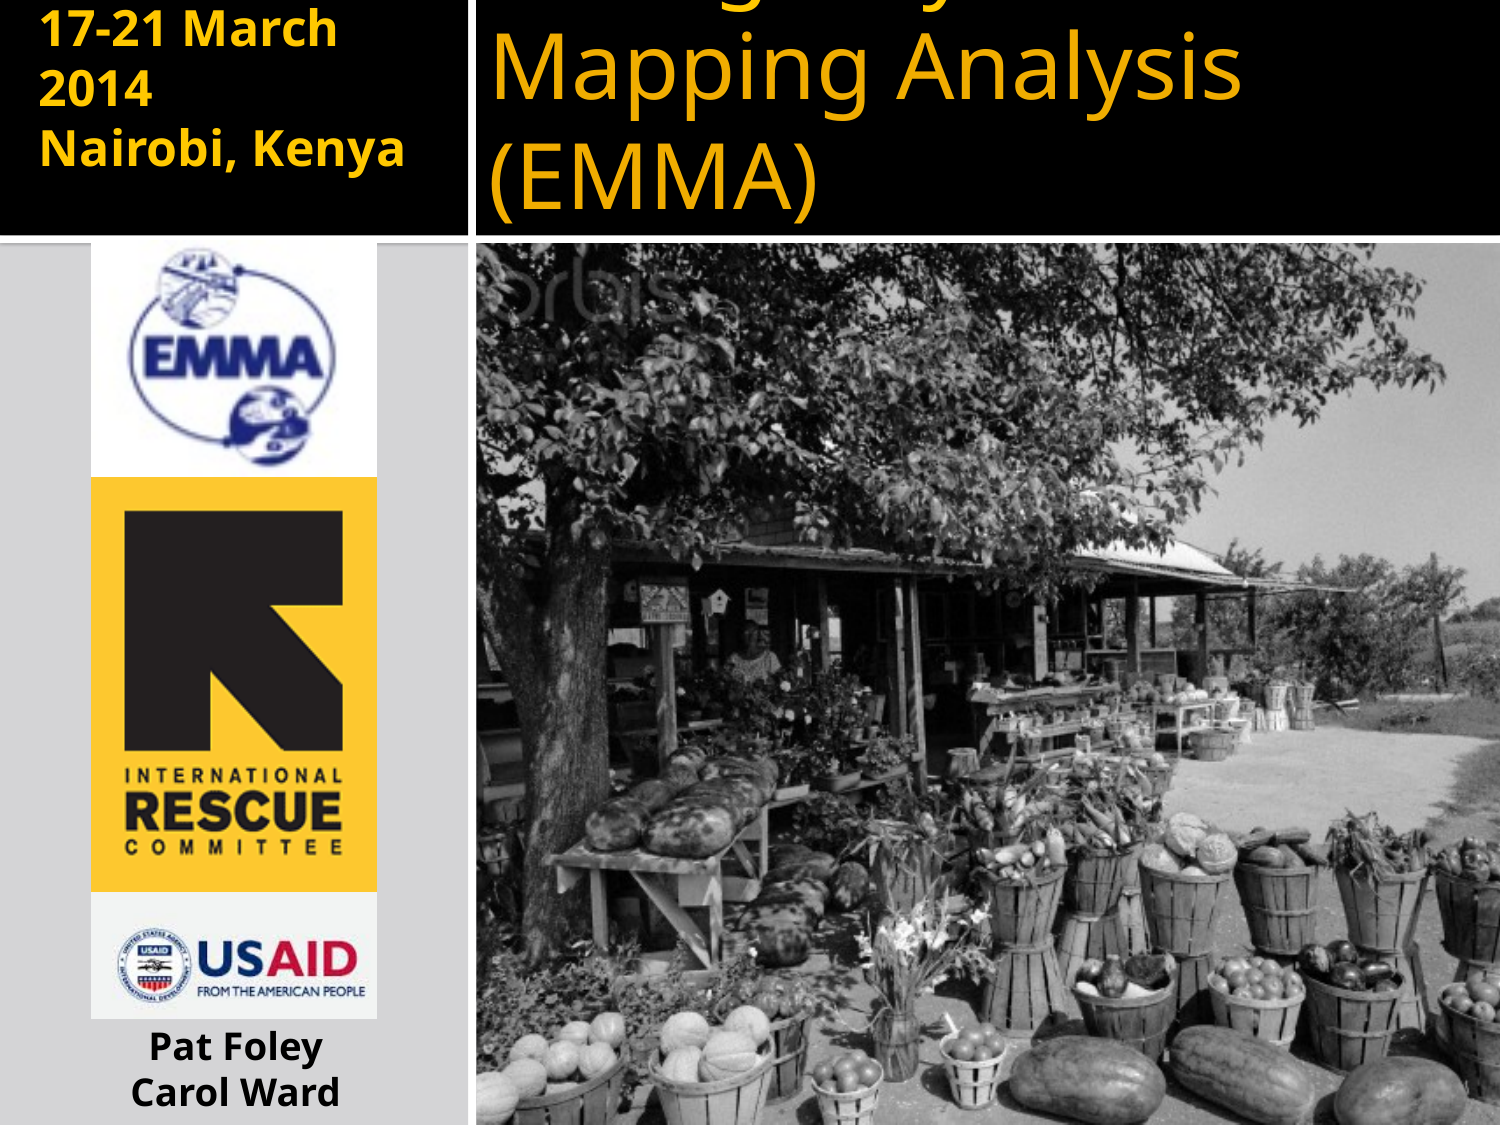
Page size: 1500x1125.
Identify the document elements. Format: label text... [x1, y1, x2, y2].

list Pat Foley Carol Ward [36, 1006, 442, 1122]
title 17-21 March 2014 Nairobi, Kenya [26, 76, 442, 237]
text_box Emergency Market Mapping Analysis (EMMA) [476, 4, 1500, 229]
picture [476, 243, 1500, 1125]
picture [91, 240, 377, 1020]
